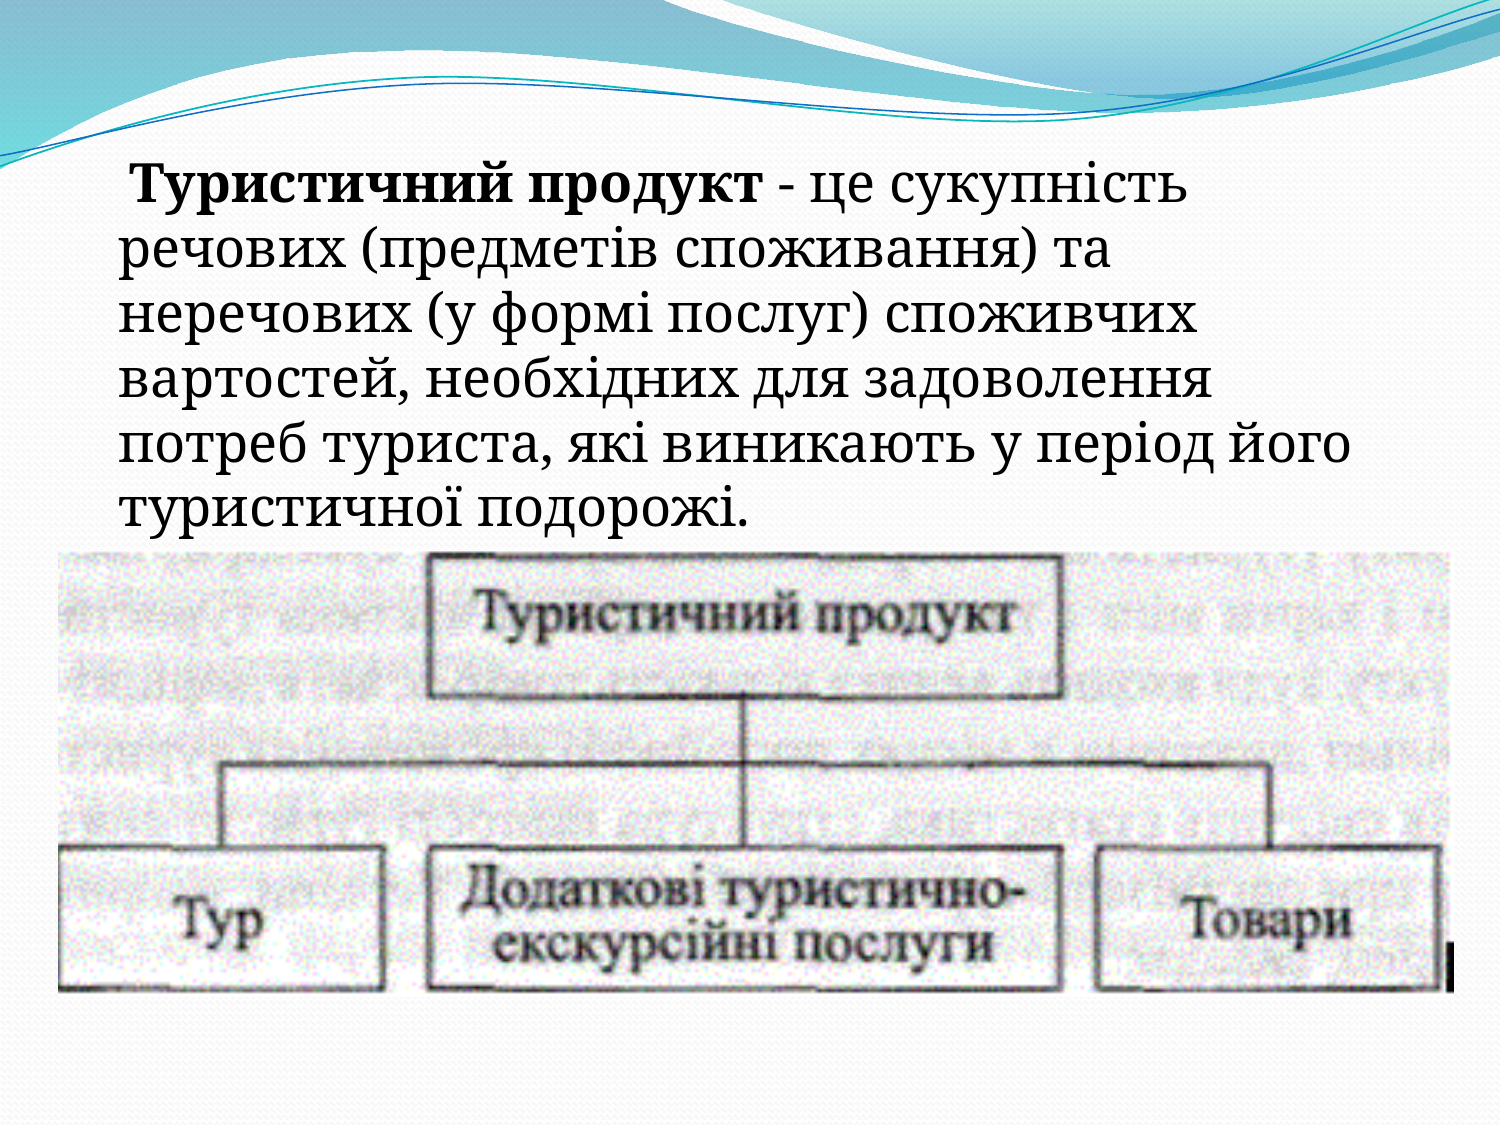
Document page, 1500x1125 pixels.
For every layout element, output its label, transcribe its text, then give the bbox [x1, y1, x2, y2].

list Туристичний продукт - це сукупність речових (предметів споживання) та неречових (у формі послуг) споживчих вартостей, необхідних для задоволення потреб туриста, які виникають у період його туристичної подорожі. [58, 140, 1409, 550]
picture [58, 550, 1454, 997]
